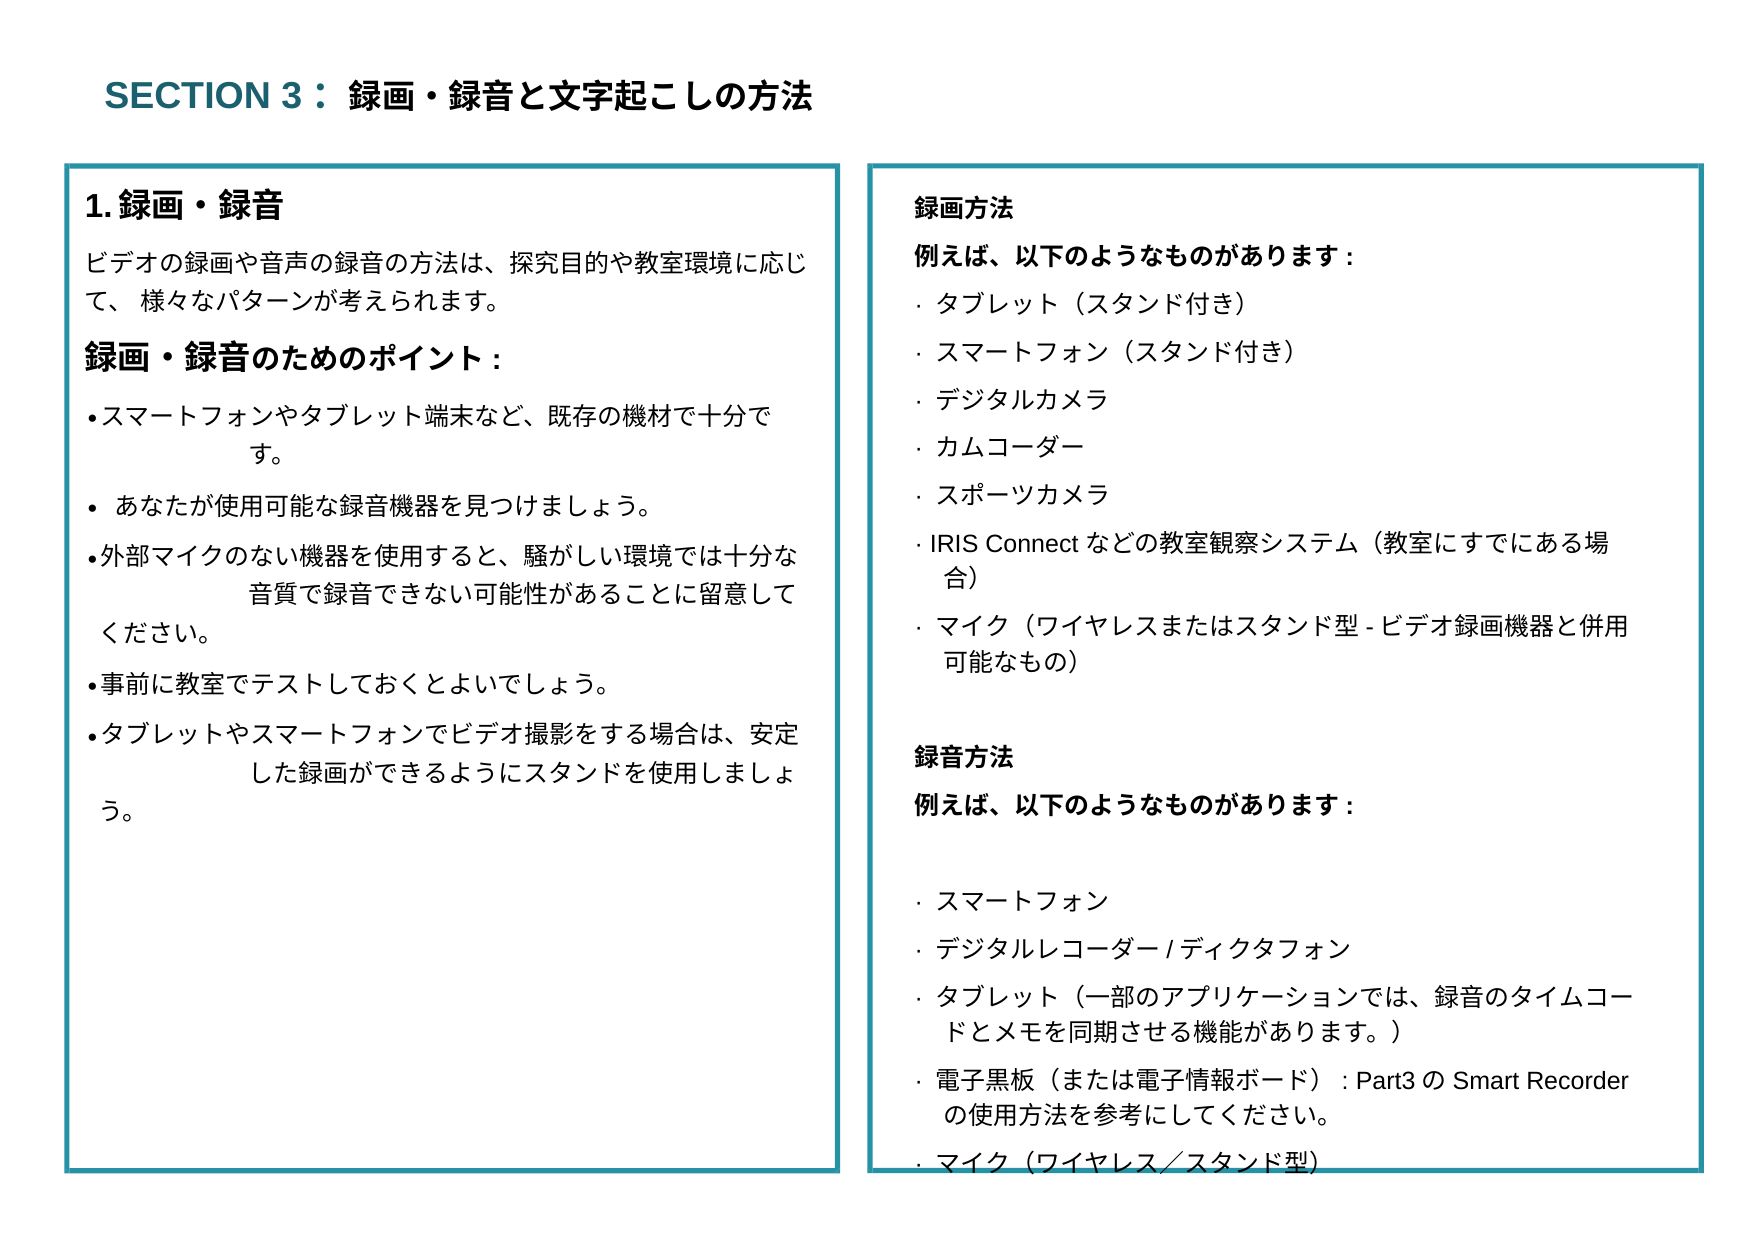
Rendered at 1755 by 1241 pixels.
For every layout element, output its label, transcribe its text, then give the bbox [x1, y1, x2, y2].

text_box [887, 163, 1704, 1174]
text_box 録画・録音 ビデオの録画や音声の録音の方法は、探究目的や教室環境に応じて、 様々なパターンが考えられます。 録画・録音のためのポイント: スマートフォンやタブレット端末など、既存の機材で十分で す。 あなたが使用可能な録音機器を見つけましょう。 外部マイクのない機器を使用すると、騒がしい環境では十分な 音質で録音できない可能性があることに留意してください。 事前に教室でテストしておくとよいでしょう。 タブレットやスマートフォンでビデオ撮影をする場合は、安定 した録画ができるようにスタンドを使用しましょう。 [82, 182, 812, 826]
text_box 録画方法 例えば、以下のようなものがあります: · タブレット（スタンド付き） · スマートフォン（スタンド付き） · デジタルカメラ · カムコーダー · スポーツカメラ · IRIS Connectなどの教室観察システム（教室にすでにある場合） · マイク（ワイヤレスまたはスタンド型-ビデオ録画機器と併用可能なもの） 録音方法 例えば、以下のようなものがあります: · スマートフォン · デジタルレコーダー/ディクタフォン · タブレット（一部のアプリケーションでは、録音のタイムコードとメモを同期させる機能があります。） · 電子黒板（または電子情報ボード）: Part3のSmart Recorderの使用方法を参考にしてください。 · マイク（ワイヤレス／スタンド型） [914, 185, 1644, 1178]
title SECTION 3：録画・録音と文字起こしの方法 [102, 69, 887, 279]
text_box [867, 279, 914, 1174]
